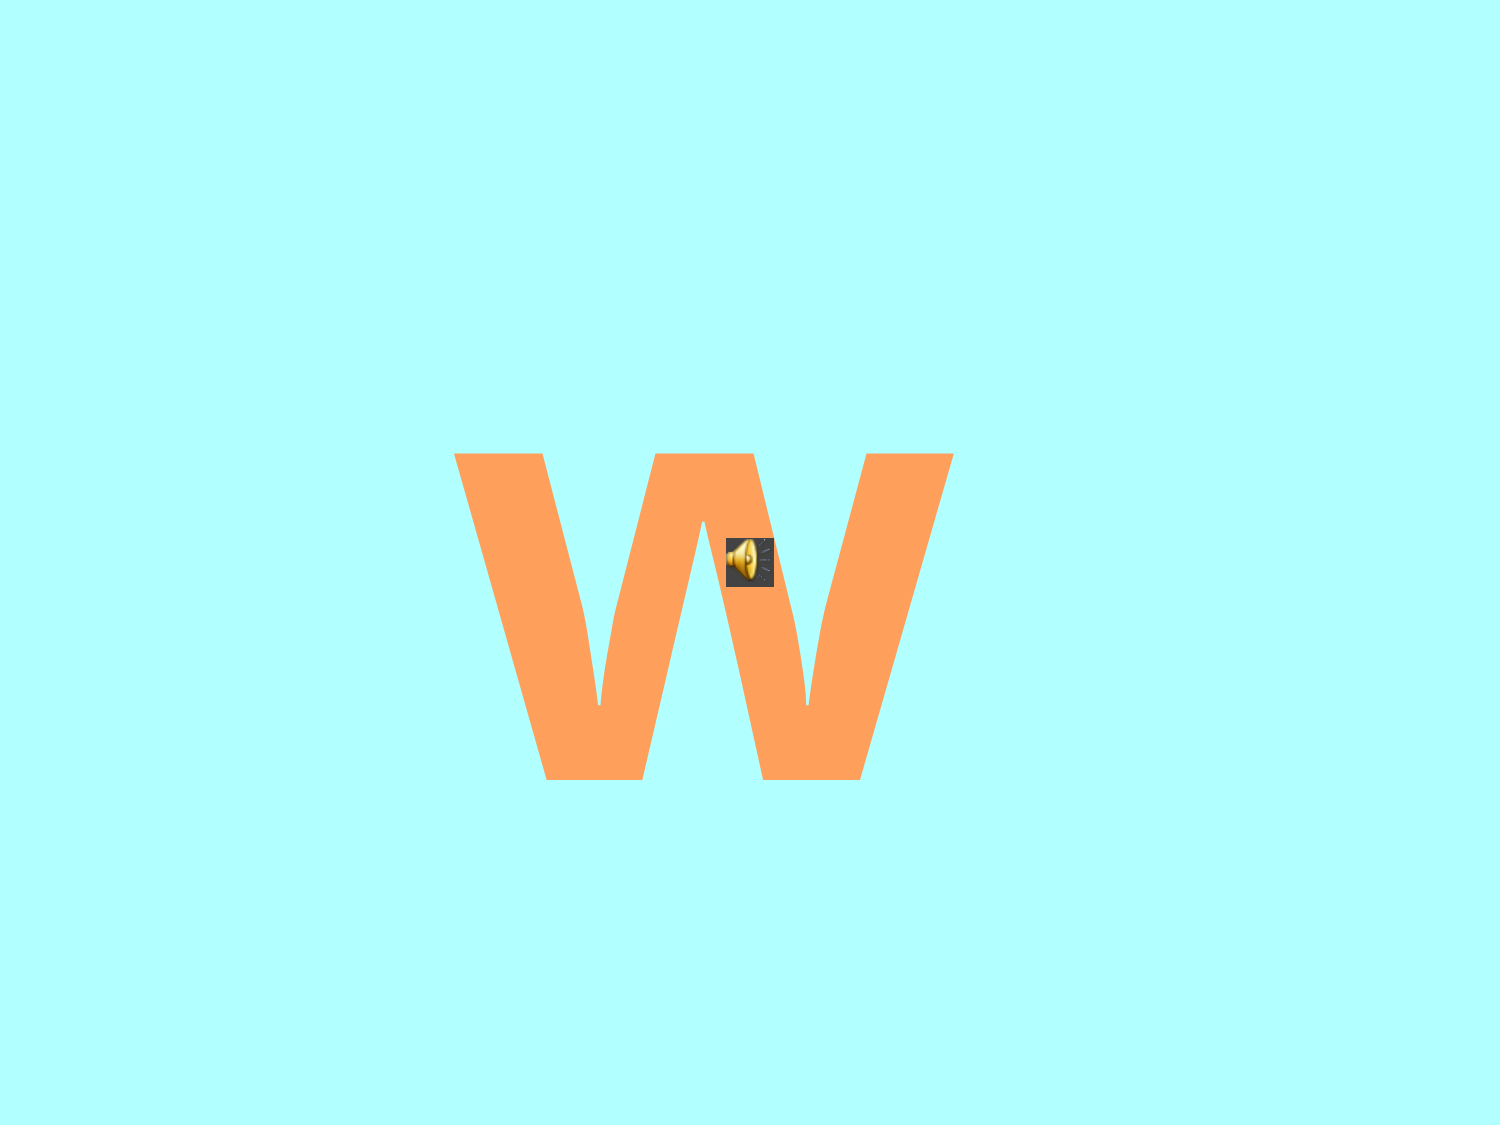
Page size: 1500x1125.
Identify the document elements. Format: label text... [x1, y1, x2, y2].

picture [724, 537, 776, 588]
text_box w [433, 174, 976, 908]
